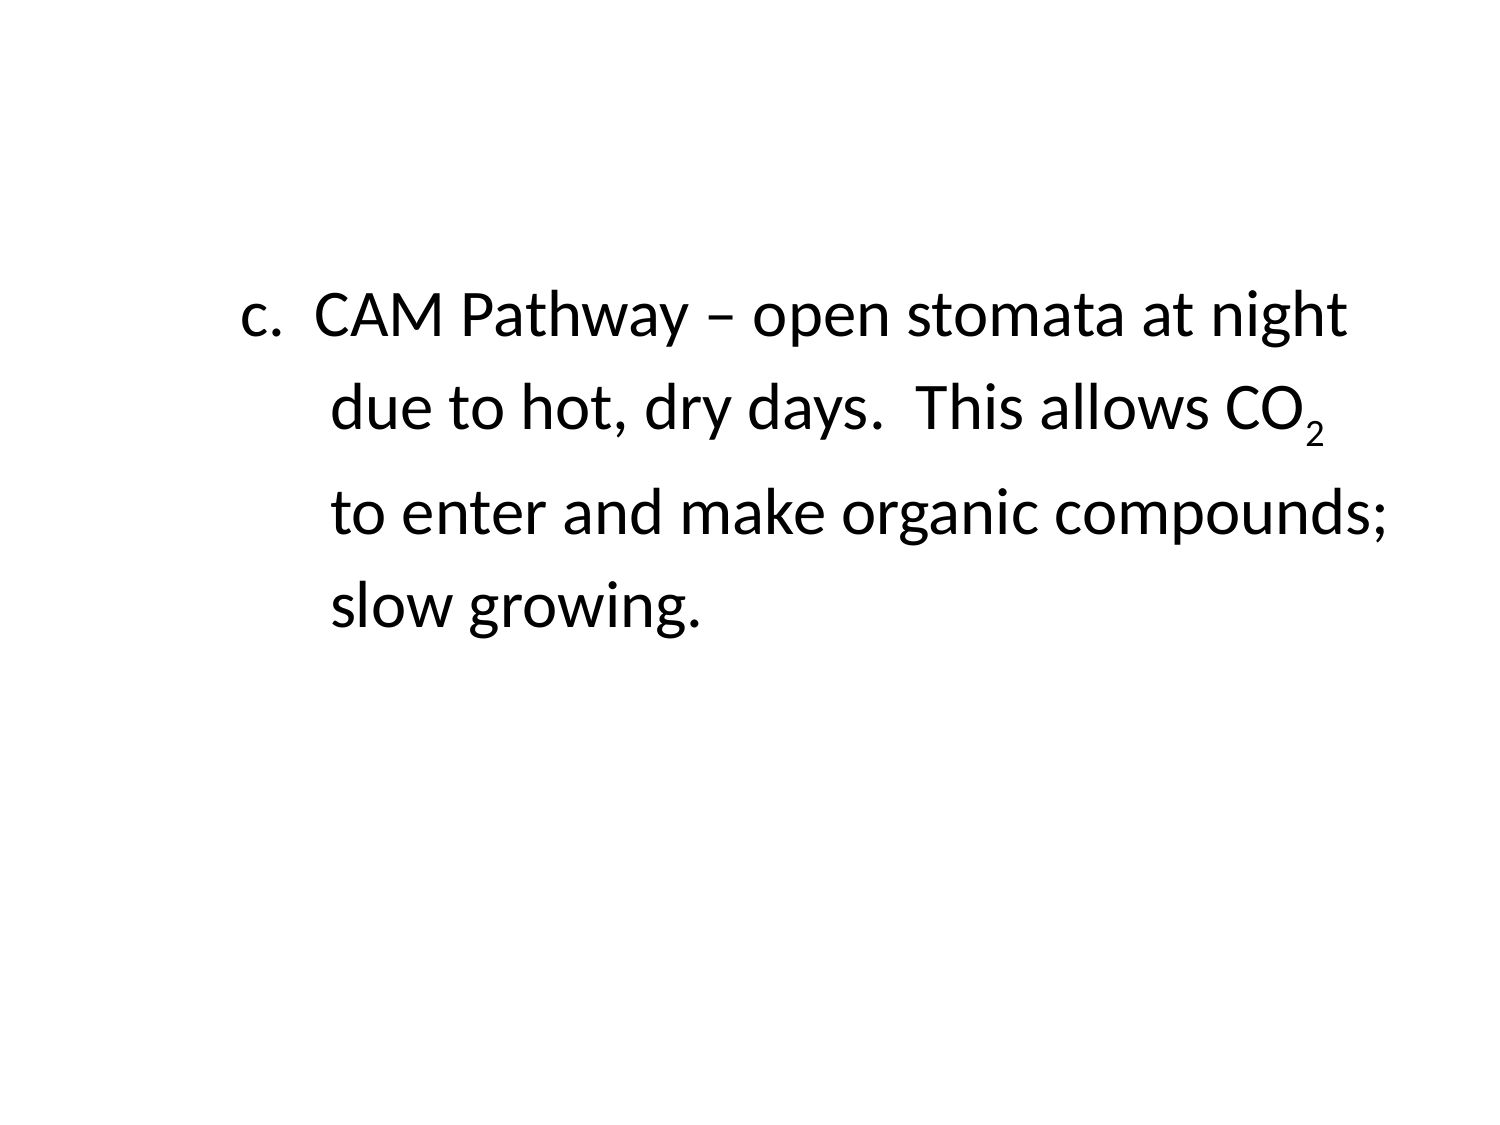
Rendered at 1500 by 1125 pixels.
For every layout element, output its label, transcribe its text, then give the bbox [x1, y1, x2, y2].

list c. CAM Pathway – open stomata at night due to hot, dry days. This allows CO2 to enter and make organic compounds; slow growing. [75, 262, 1425, 1005]
